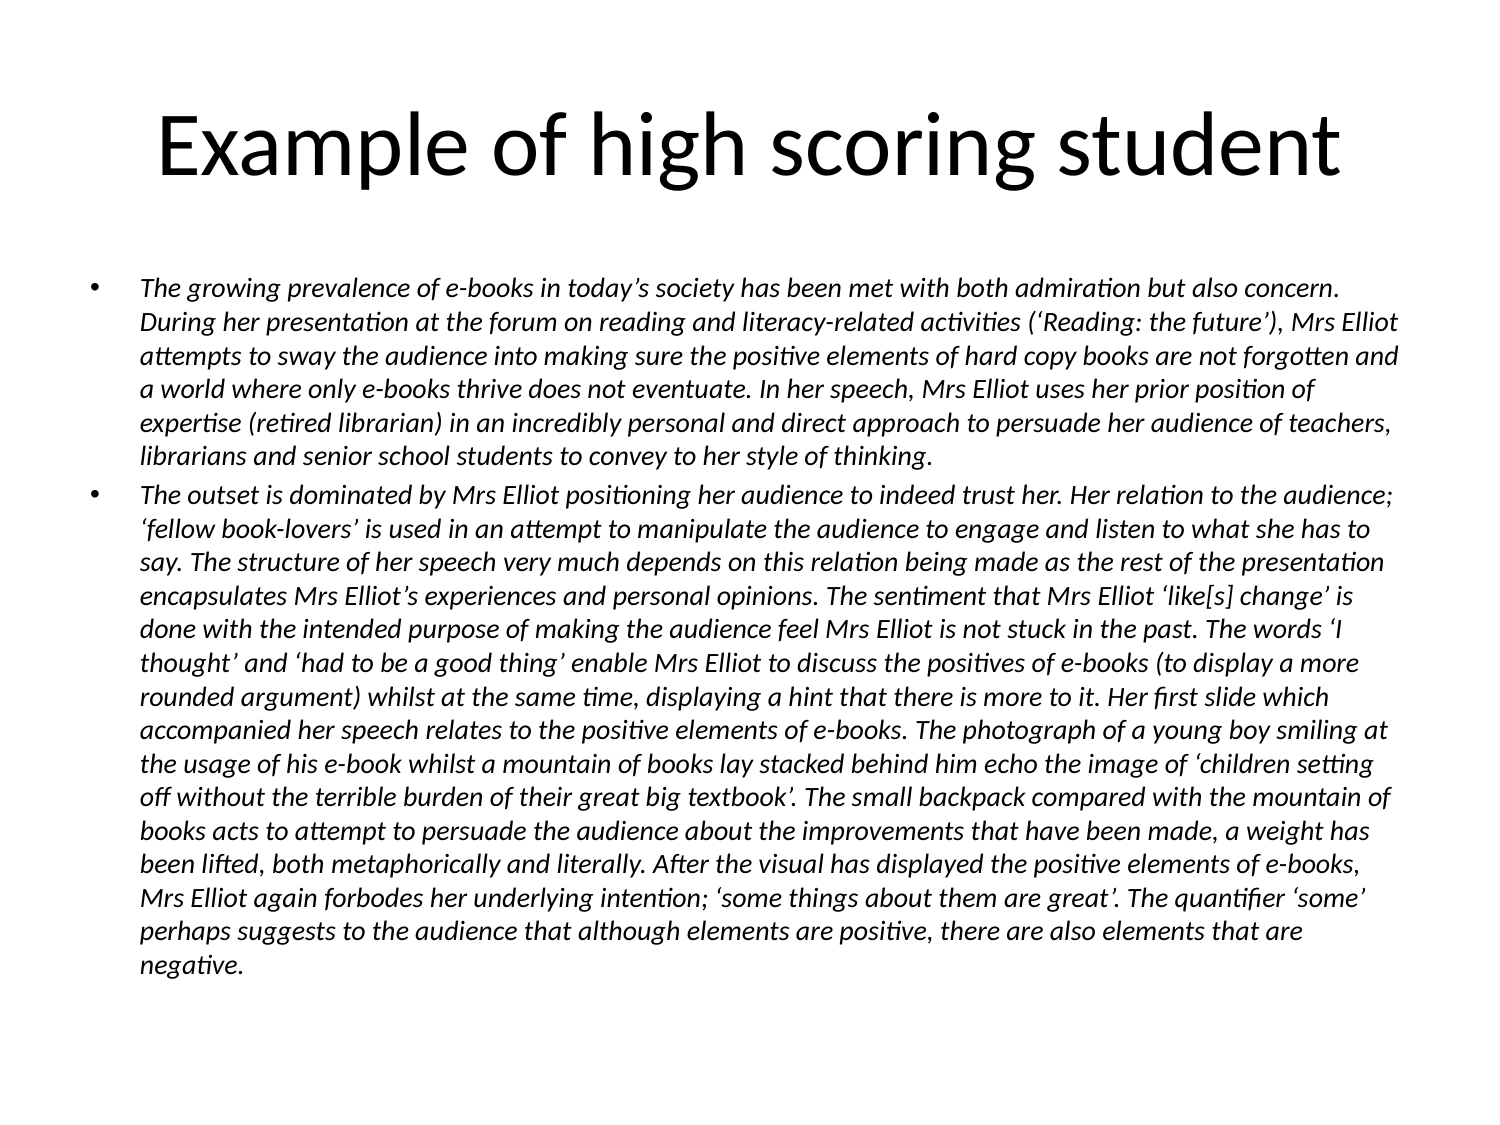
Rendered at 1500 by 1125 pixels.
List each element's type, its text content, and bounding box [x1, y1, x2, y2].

title Example of high scoring student [75, 45, 1425, 233]
list The growing prevalence of e-books in today’s society has been met with both admiration but also concern. During her presentation at the forum on reading and literacy-related activities (‘Reading: the future’), Mrs Elliot attempts to sway the audience into making sure the positive elements of hard copy books are not forgotten and a world where only e-books thrive does not eventuate. In her speech, Mrs Elliot uses her prior position of expertise (retired librarian) in an incredibly personal and direct approach to persuade her audience of teachers, librarians and senior school students to convey to her style of thinking. The outset is dominated by Mrs Elliot positioning her audience to indeed trust her. Her relation to the audience; ‘fellow book-lovers’ is used in an attempt to manipulate the audience to engage and listen to what she has to say. The structure of her speech very much depends on this relation being made as the rest of the presentation encapsulates Mrs Elliot’s experiences and personal opinions. The sentiment that Mrs Elliot ‘like[s] change’ is done with the intended purpose of making the audience feel Mrs Elliot is not stuck in the past. The words ‘I thought’ and ‘had to be a good thing’ enable Mrs Elliot to discuss the positives of e-books (to display a more rounded argument) whilst at the same time, displaying a hint that there is more to it. Her first slide which accompanied her speech relates to the positive elements of e-books. The photograph of a young boy smiling at the usage of his e-book whilst a mountain of books lay stacked behind him echo the image of ‘children setting off without the terrible burden of their great big textbook’. The small backpack compared with the mountain of books acts to attempt to persuade the audience about the improvements that have been made, a weight has been lifted, both metaphorically and literally. After the visual has displayed the positive elements of e-books, Mrs Elliot again forbodes her underlying intention; ‘some things about them are great’. The quantifier ‘some’ perhaps suggests to the audience that although elements are positive, there are also elements that are negative. [75, 262, 1425, 1005]
